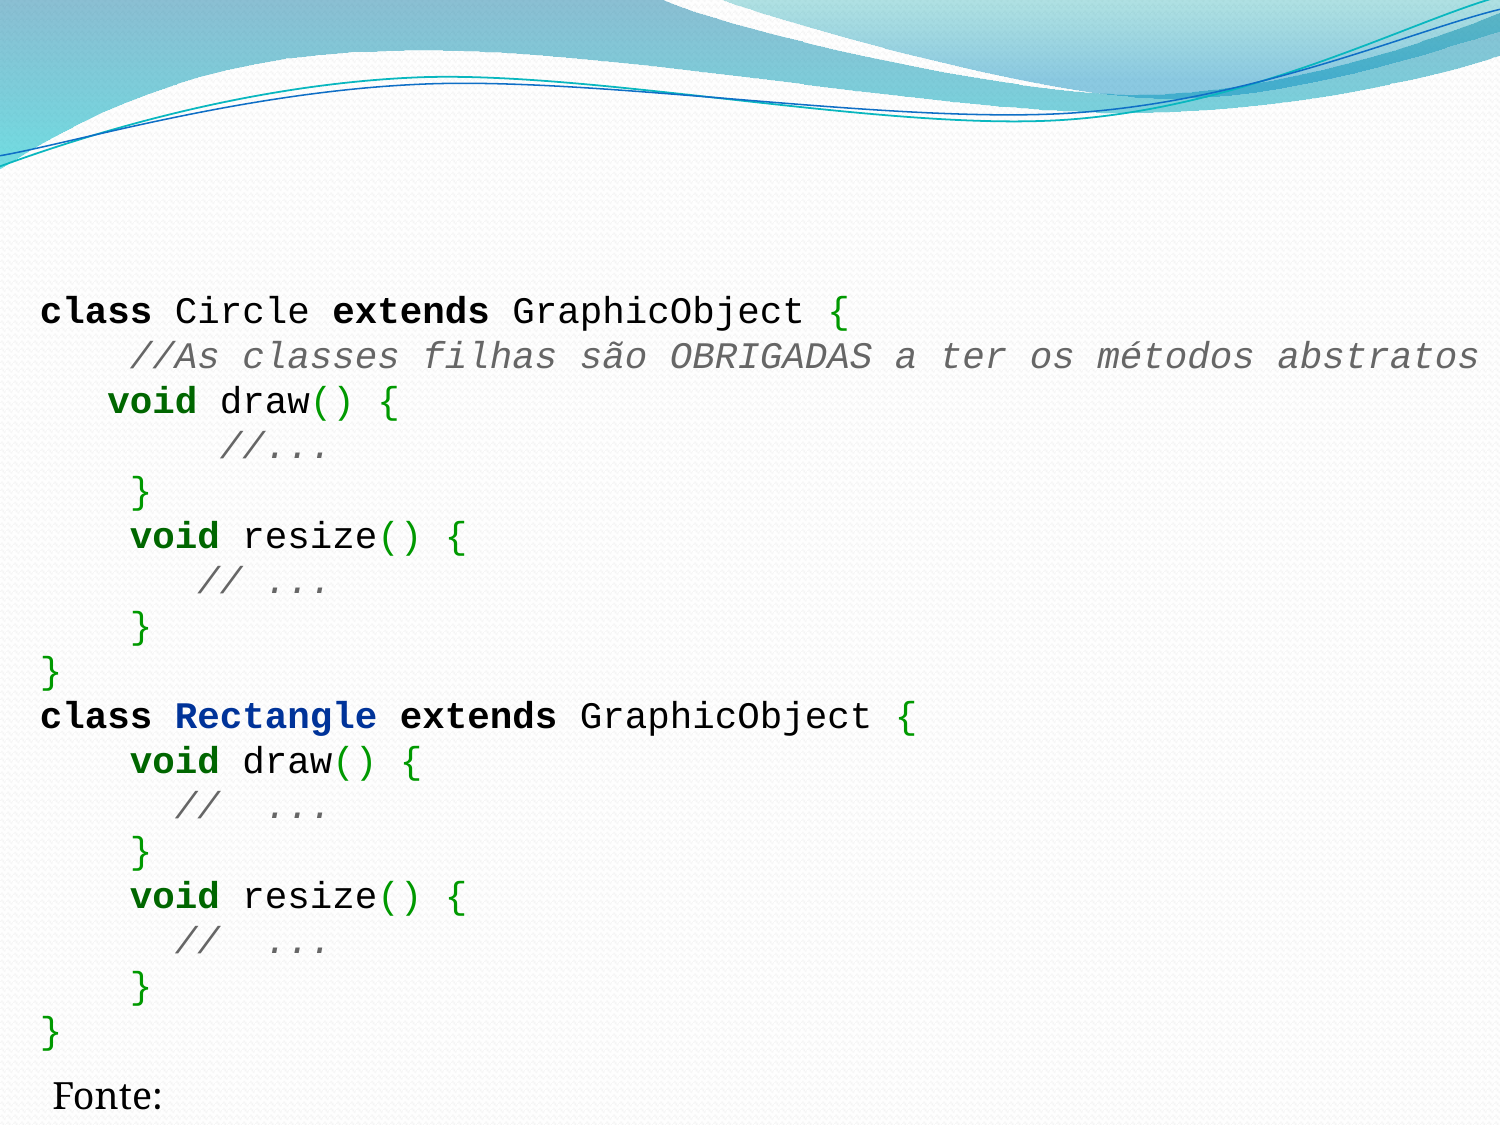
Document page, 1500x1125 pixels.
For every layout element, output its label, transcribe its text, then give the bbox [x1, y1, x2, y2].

text_box Fonte: http://download.oracle.com/javase/tutorial/java/IandI/abstract.html [37, 1064, 1313, 1125]
text_box class Circle extends GraphicObject { //As classes filhas são OBRIGADAS a ter os métodos abstratos void draw() { //... } void resize() { // ... } } class Rectangle extends GraphicObject { void draw() { // ... } void resize() { // ... } } [24, 278, 1500, 1059]
